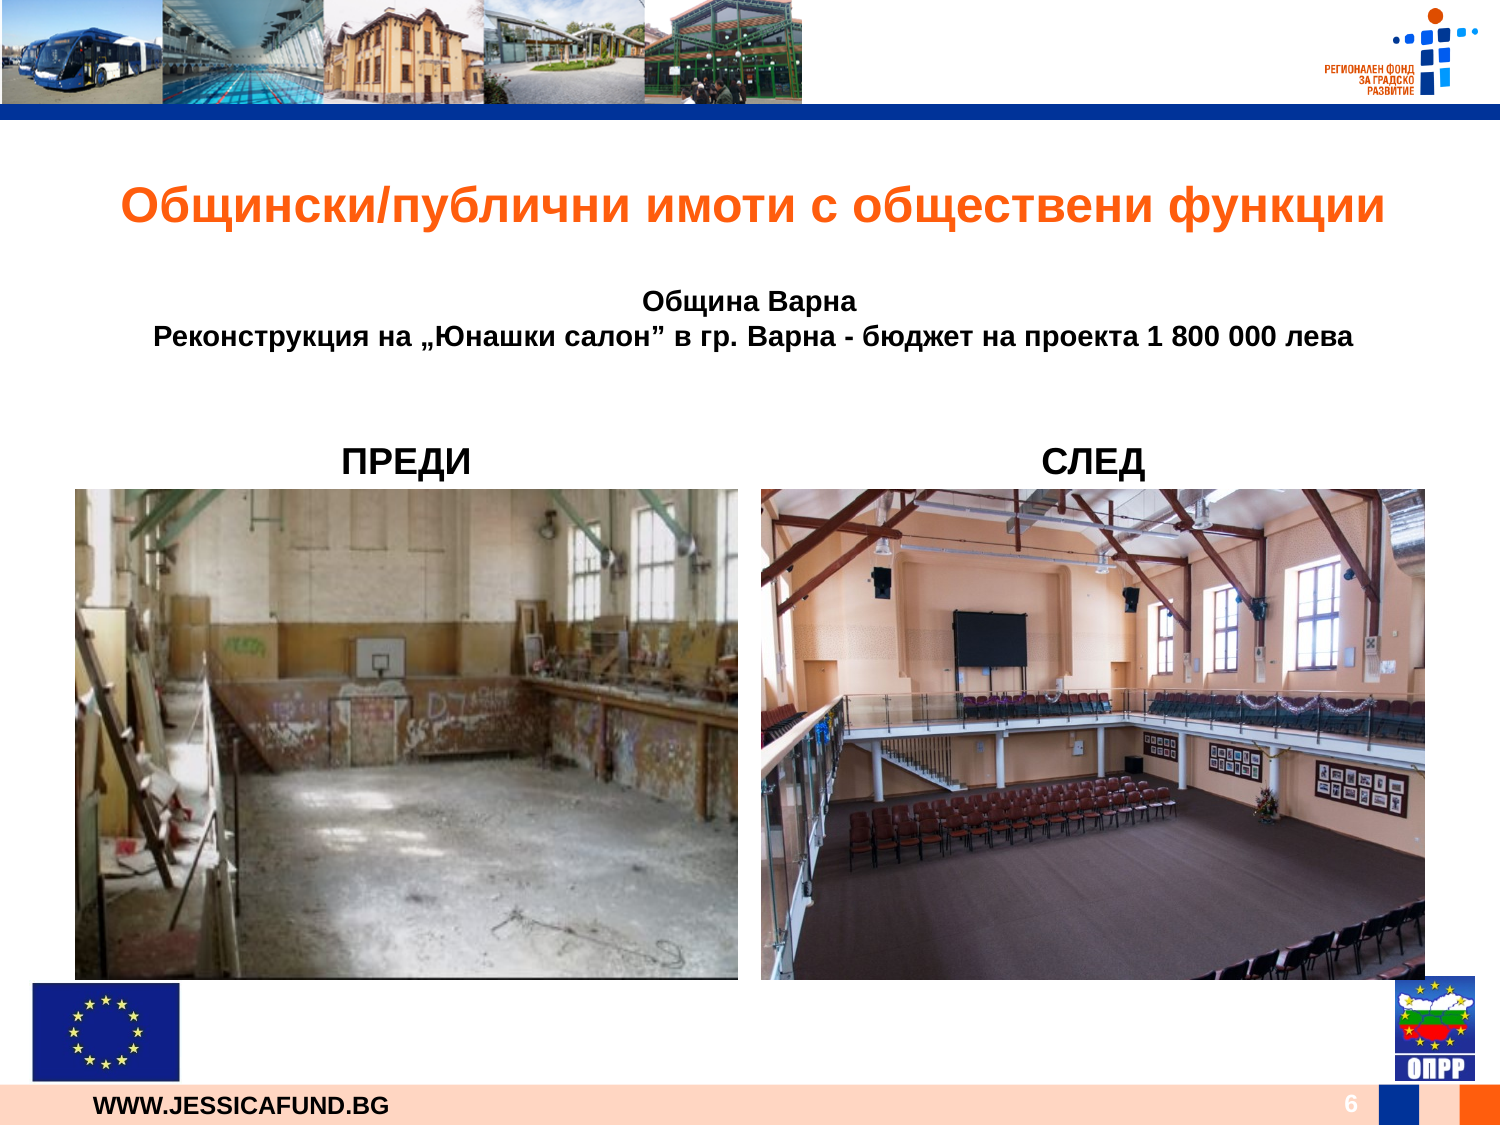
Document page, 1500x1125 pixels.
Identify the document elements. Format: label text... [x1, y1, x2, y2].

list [761, 489, 1426, 980]
list СЛЕД [761, 406, 1426, 489]
title Общински/публични имоти с обществени функции Община Варна Реконструкция на „Юнашки салон” в гр. Варна - бюджет на проекта 1 800 000 лева [57, 138, 1450, 386]
list ПРЕДИ [74, 406, 738, 489]
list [74, 489, 738, 980]
picture [0, 0, 802, 104]
picture [1325, 8, 1478, 95]
picture [1395, 976, 1475, 1081]
picture [29, 980, 182, 1084]
